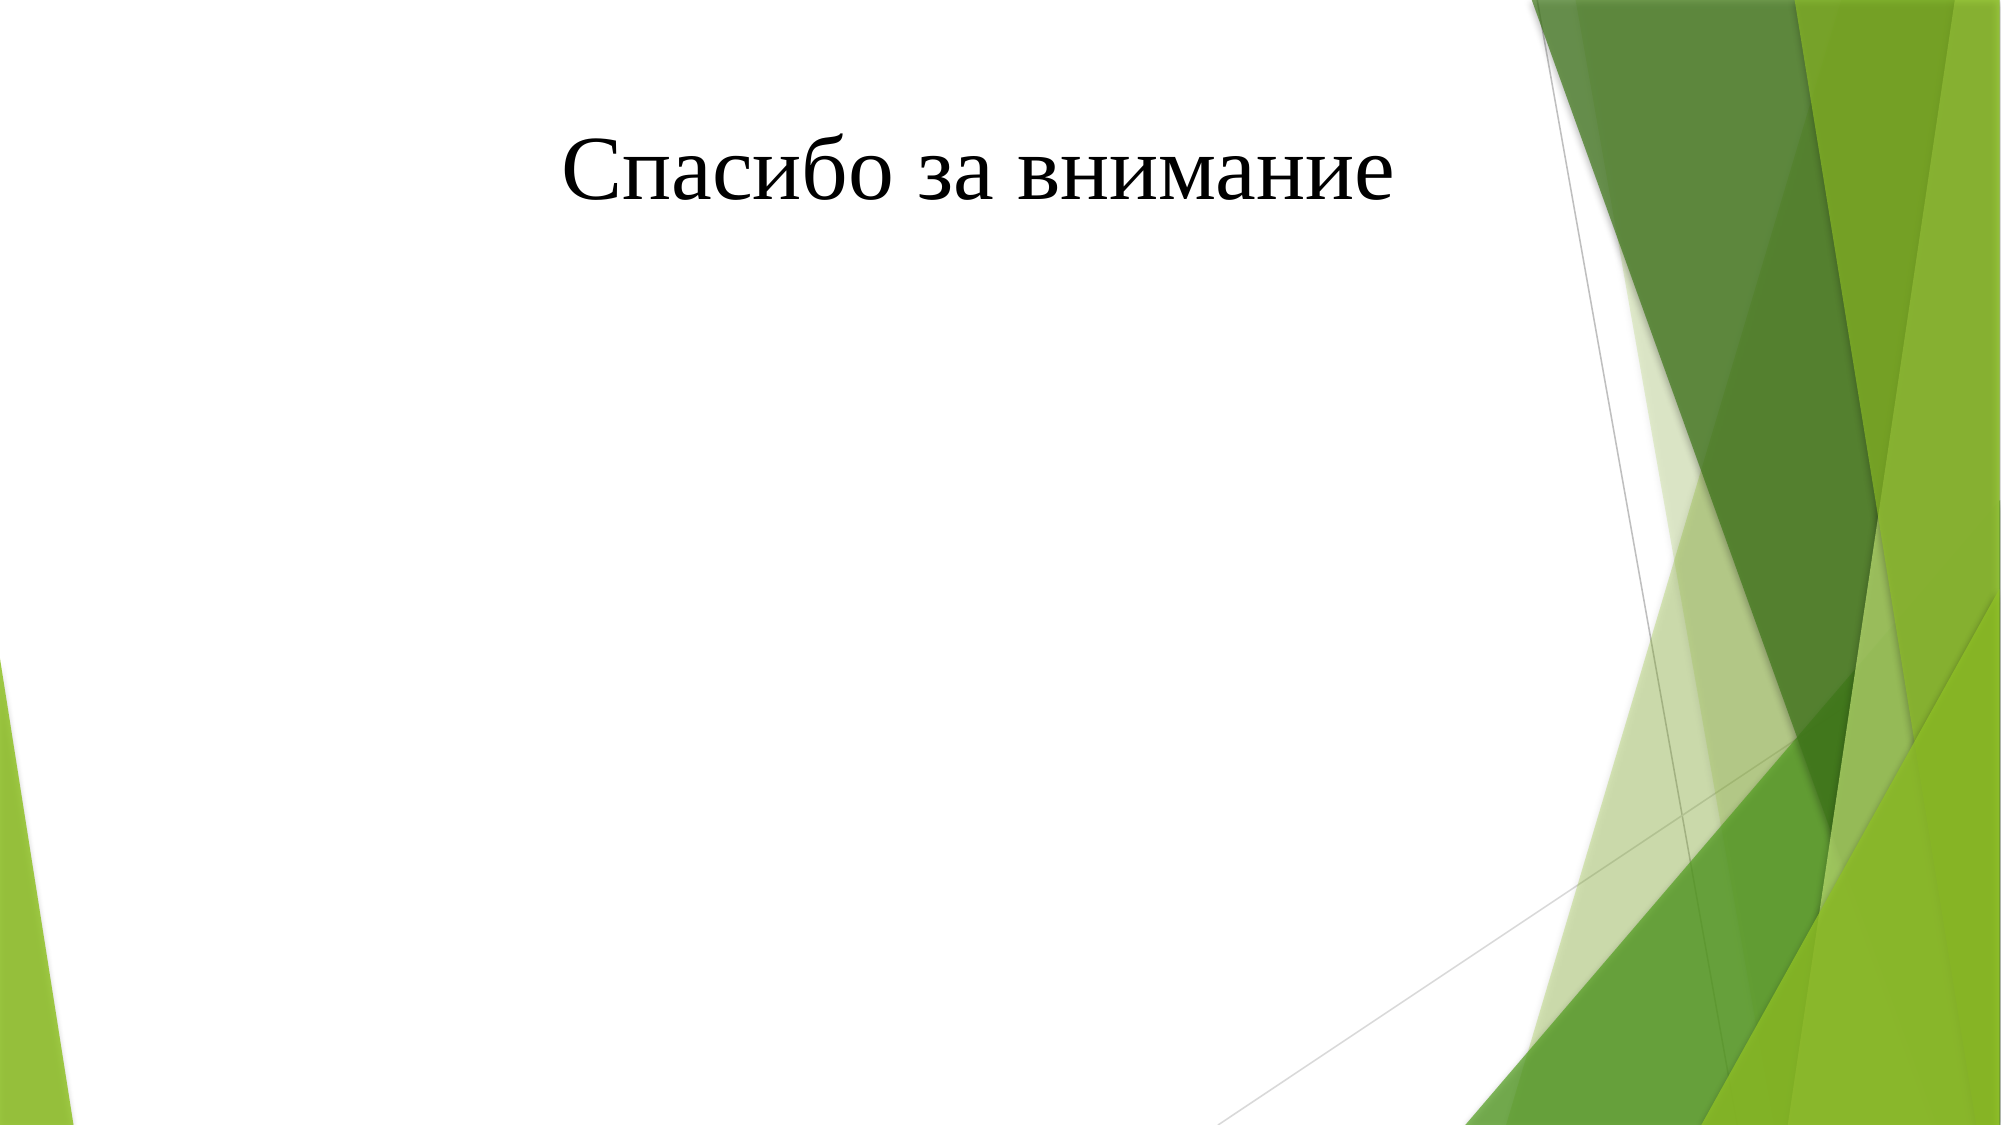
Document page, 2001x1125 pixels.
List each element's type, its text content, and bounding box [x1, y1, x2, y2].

title Спасибо за внимание [111, 99, 1847, 317]
